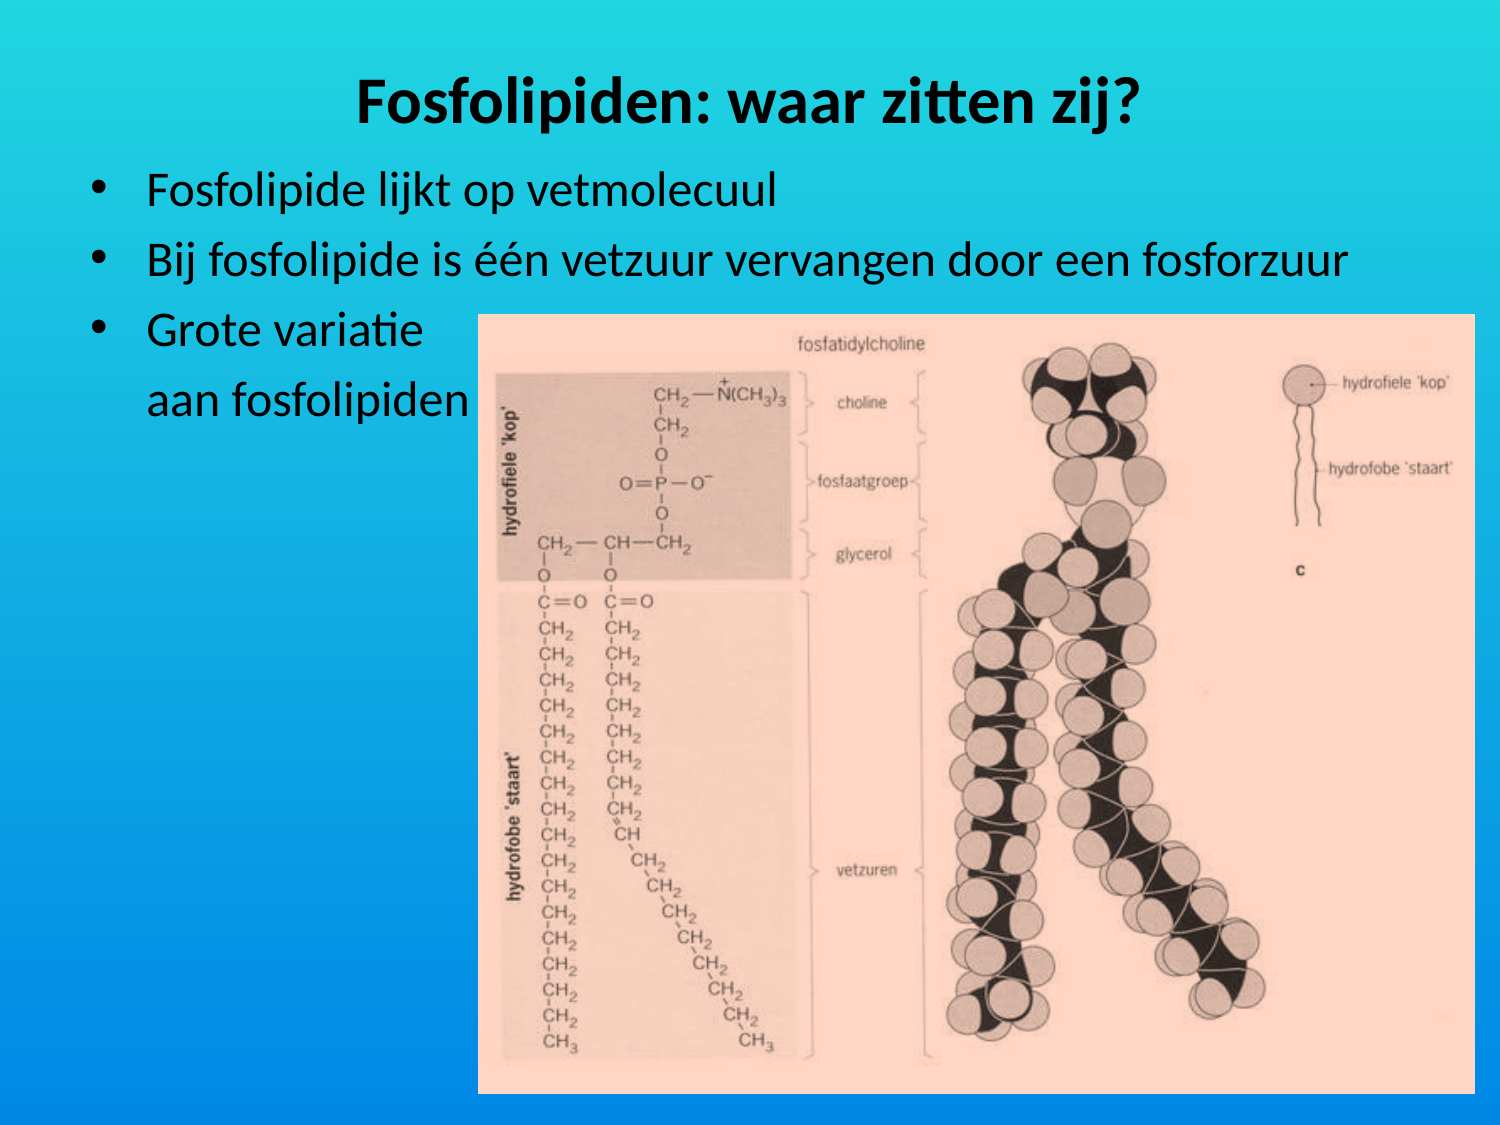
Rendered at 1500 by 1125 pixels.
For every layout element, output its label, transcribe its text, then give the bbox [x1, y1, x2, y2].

title Fosfolipiden: waar zitten zij? [75, 45, 1425, 149]
list Fosfolipide lijkt op vetmolecuul Bij fosfolipide is één vetzuur vervangen door een fosforzuur Grote variatie aan fosfolipiden [75, 149, 1425, 1071]
picture [478, 314, 1500, 1095]
